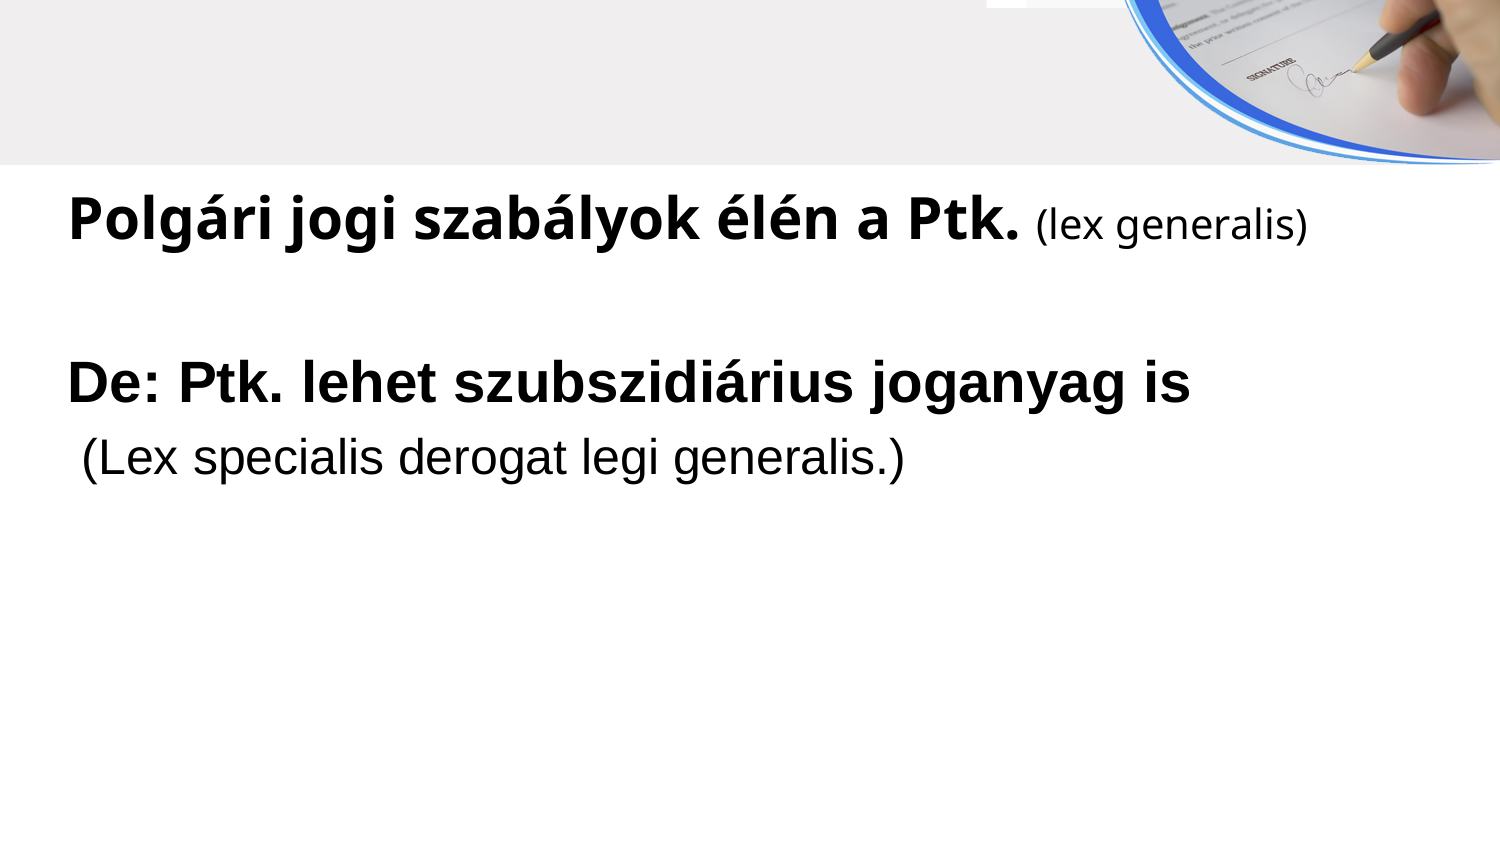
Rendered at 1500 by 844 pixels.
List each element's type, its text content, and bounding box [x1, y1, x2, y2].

list [29, 13, 1500, 109]
list Polgári jogi szabályok élén a Ptk. (lex generalis) De: Ptk. lehet szubszidiárius joganyag is (Lex specialis derogat legi generalis.) [53, 173, 1353, 741]
picture [0, 0, 1500, 844]
